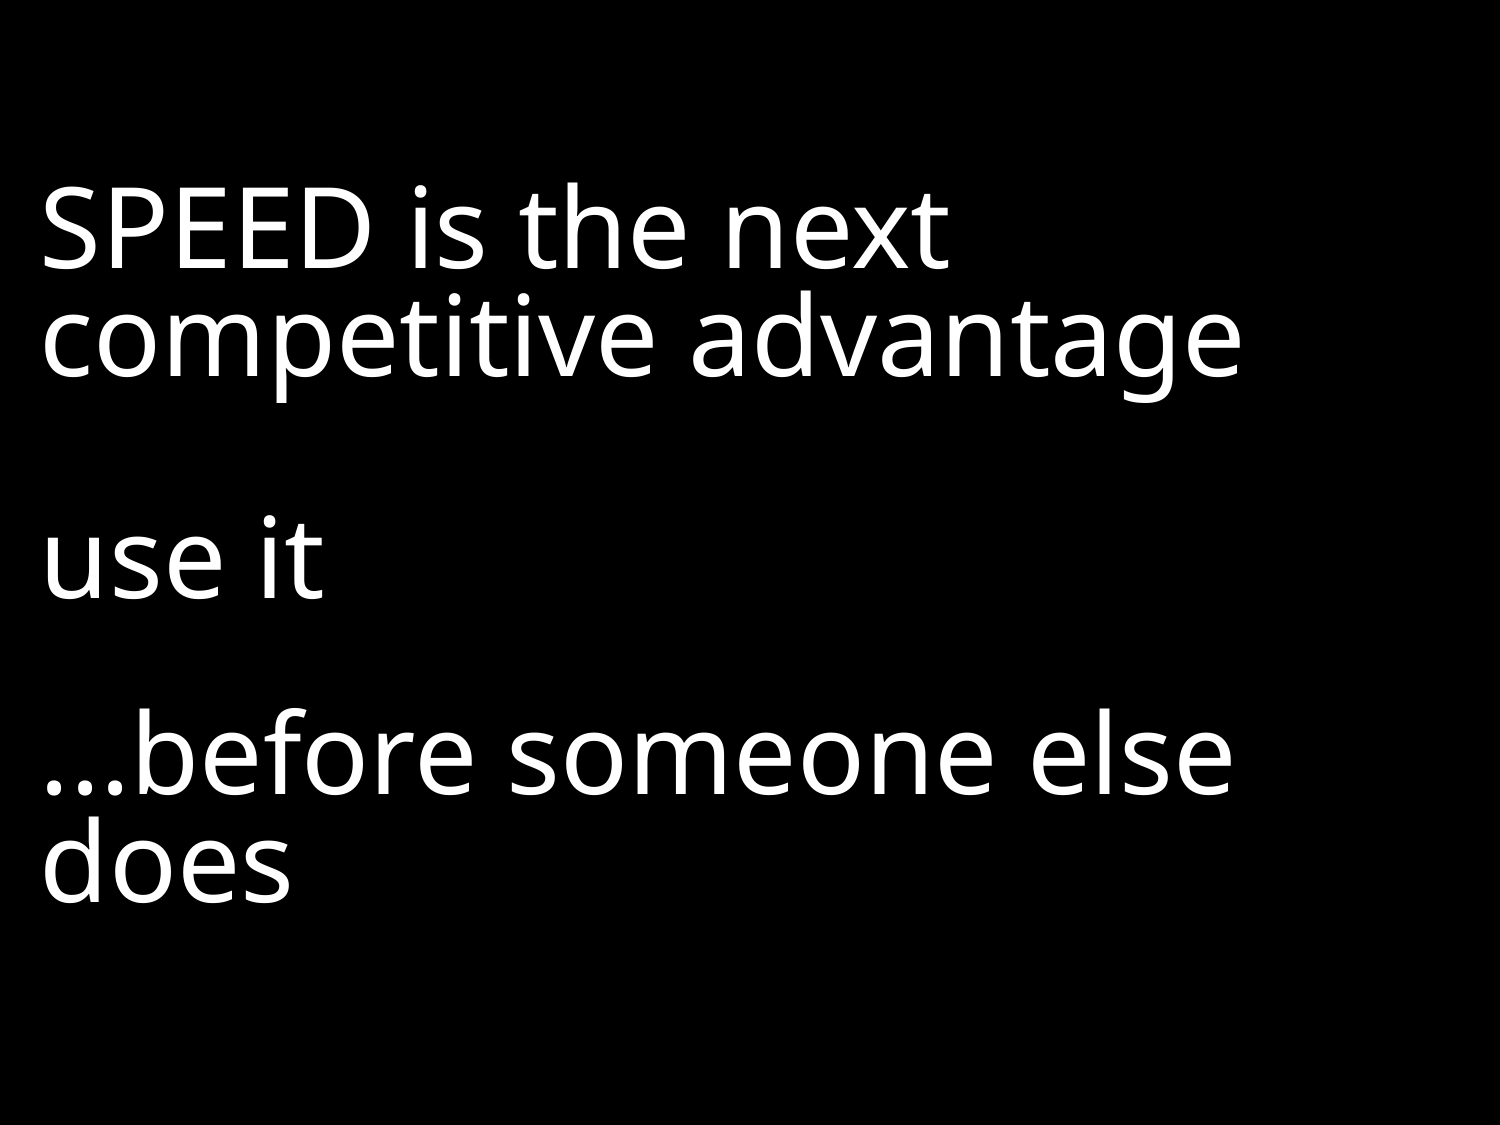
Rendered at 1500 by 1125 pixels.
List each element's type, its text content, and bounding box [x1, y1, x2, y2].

list SPEED is the next competitive advantage use it ...before someone else does [24, 174, 1500, 933]
